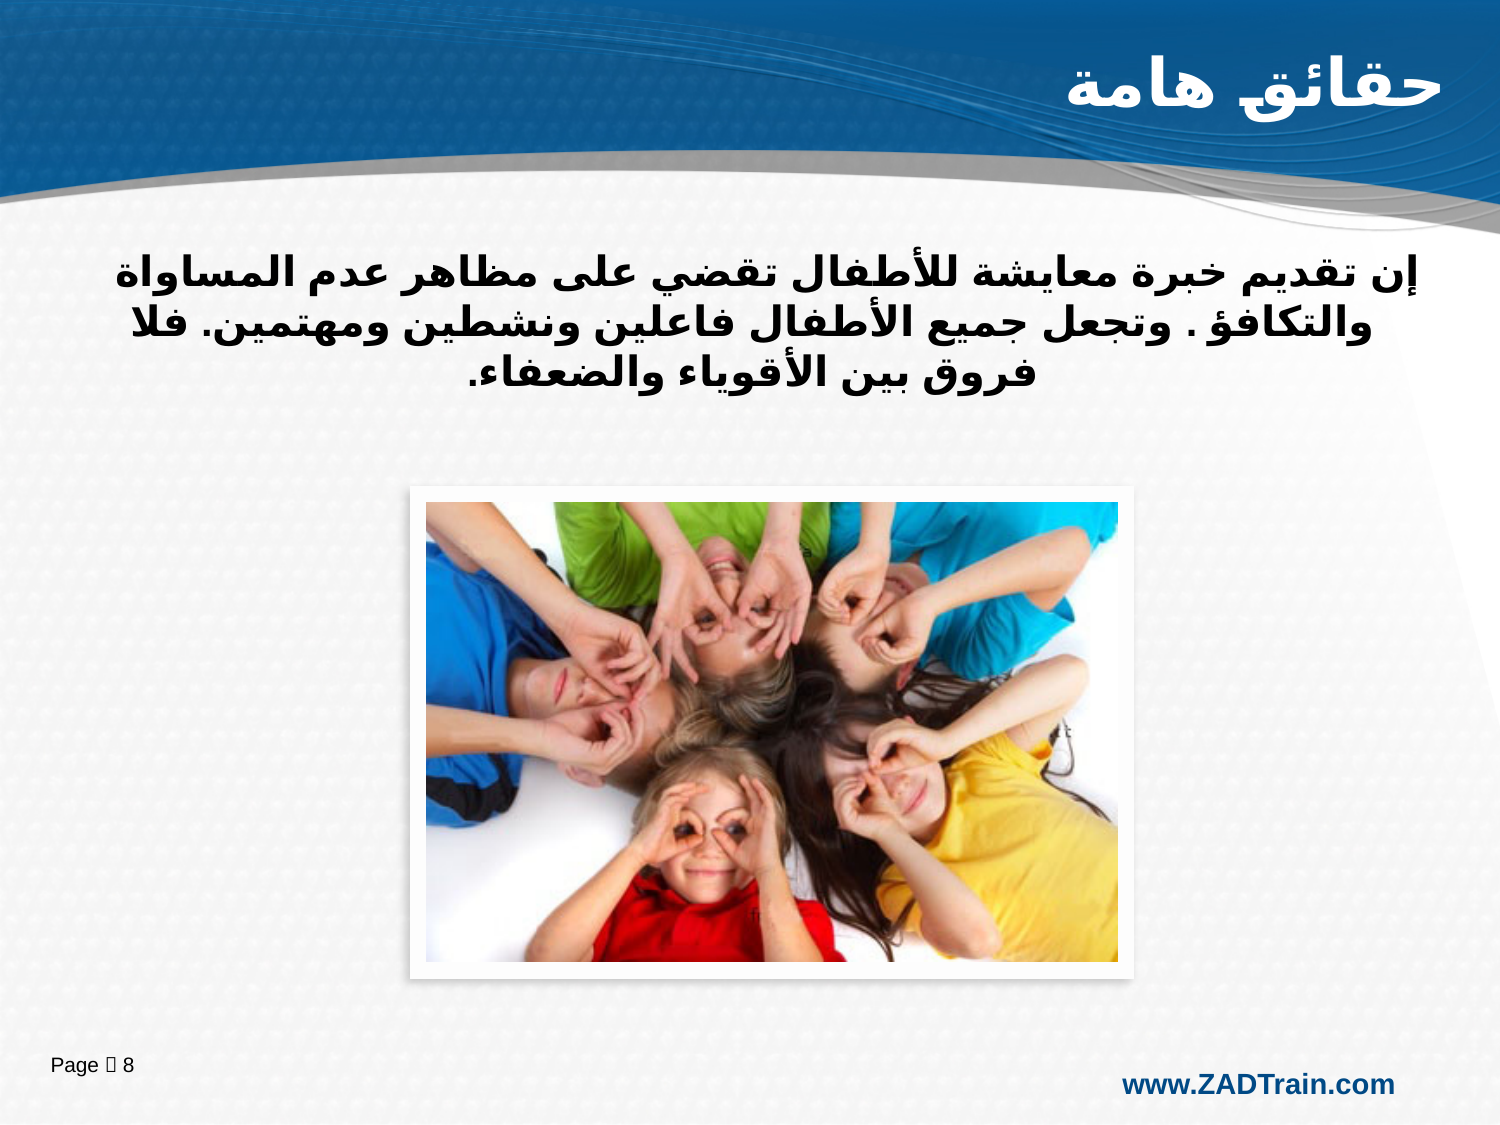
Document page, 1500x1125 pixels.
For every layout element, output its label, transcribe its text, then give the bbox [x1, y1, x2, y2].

list إن تقديم خبرة معايشة للأطفال تقضي على مظاهر عدم المساواة والتكافؤ . وتجعل جميع الأطفال فاعلين ونشطين ومهتمين. فلا فروق بين الأقوياء والضعفاء. [88, 243, 1448, 552]
title حقائق هامة [48, 41, 1448, 148]
picture [0, 0, 1500, 1125]
